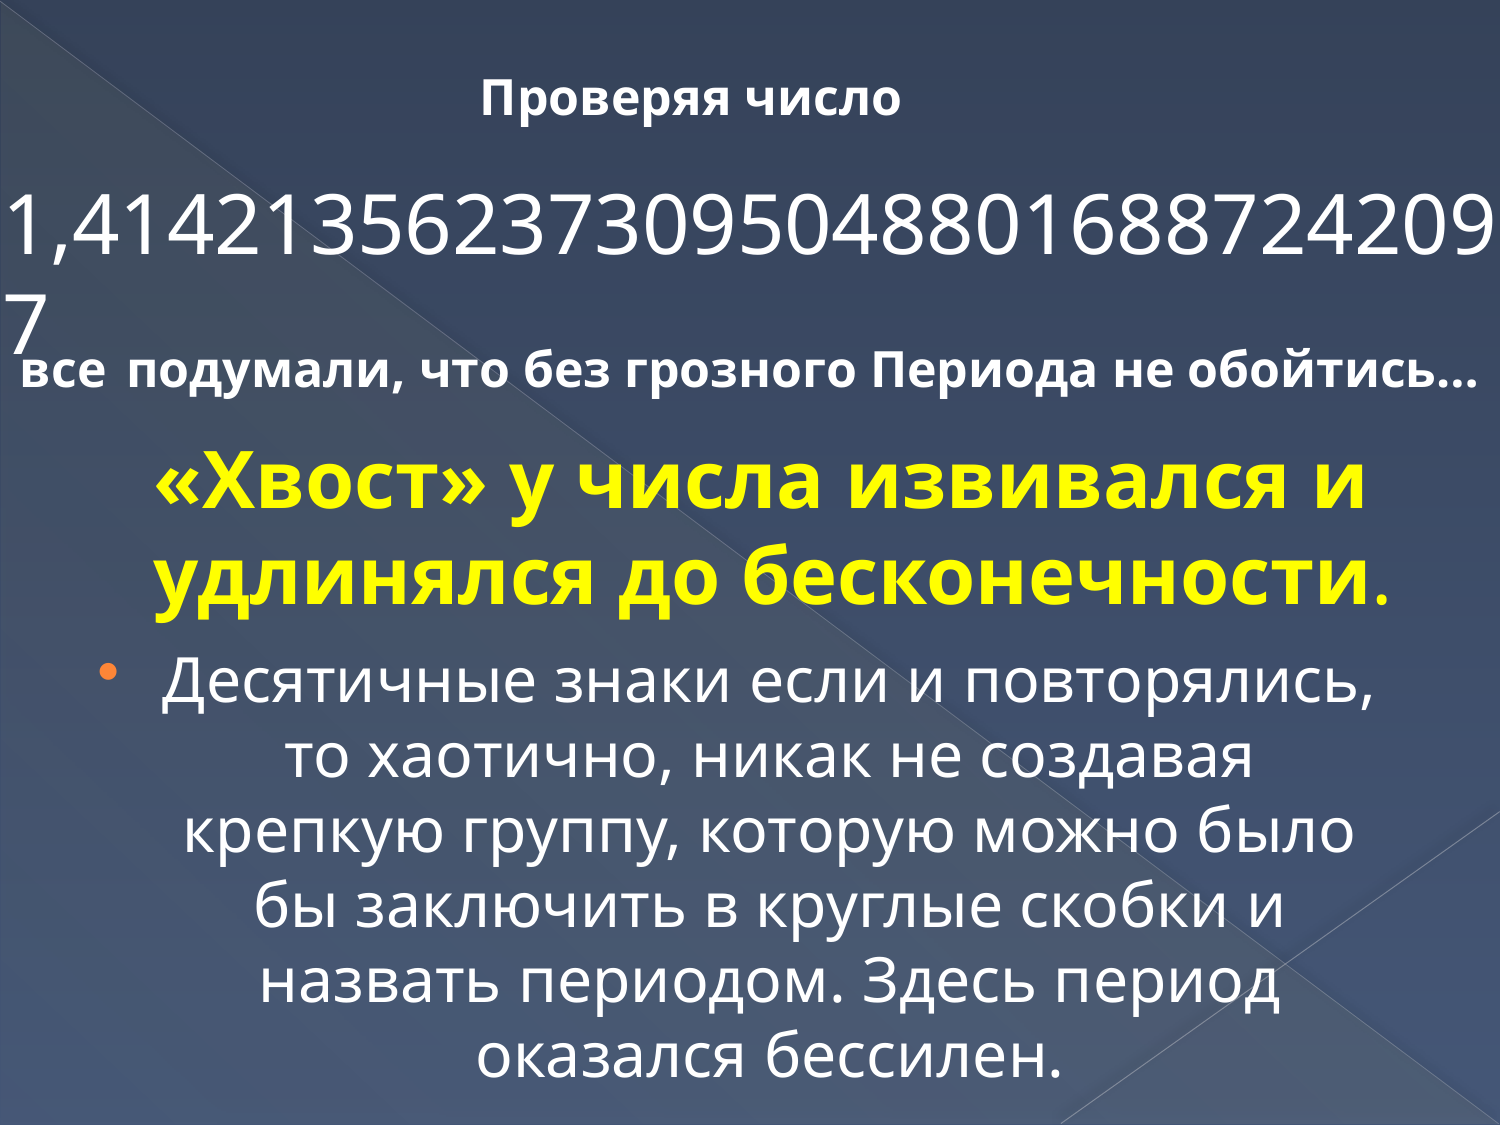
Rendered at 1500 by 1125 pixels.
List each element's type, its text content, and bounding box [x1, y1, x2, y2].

text_box Проверяя число [316, 58, 1067, 134]
text_box все подумали, что без грозного Периода не обойтись… [0, 304, 1500, 410]
text_box 1,4142135623730950488016887242097 [0, 163, 1500, 304]
list Десятичные знаки если и повторялись, то хаотично, никак не создавая крепкую группу, которую можно было бы заключить в круглые скобки и назвать периодом. Здесь период оказался бессилен. [58, 632, 1409, 1098]
title «Хвост» у числа извивался и удлинялся до бесконечности. [58, 410, 1409, 632]
